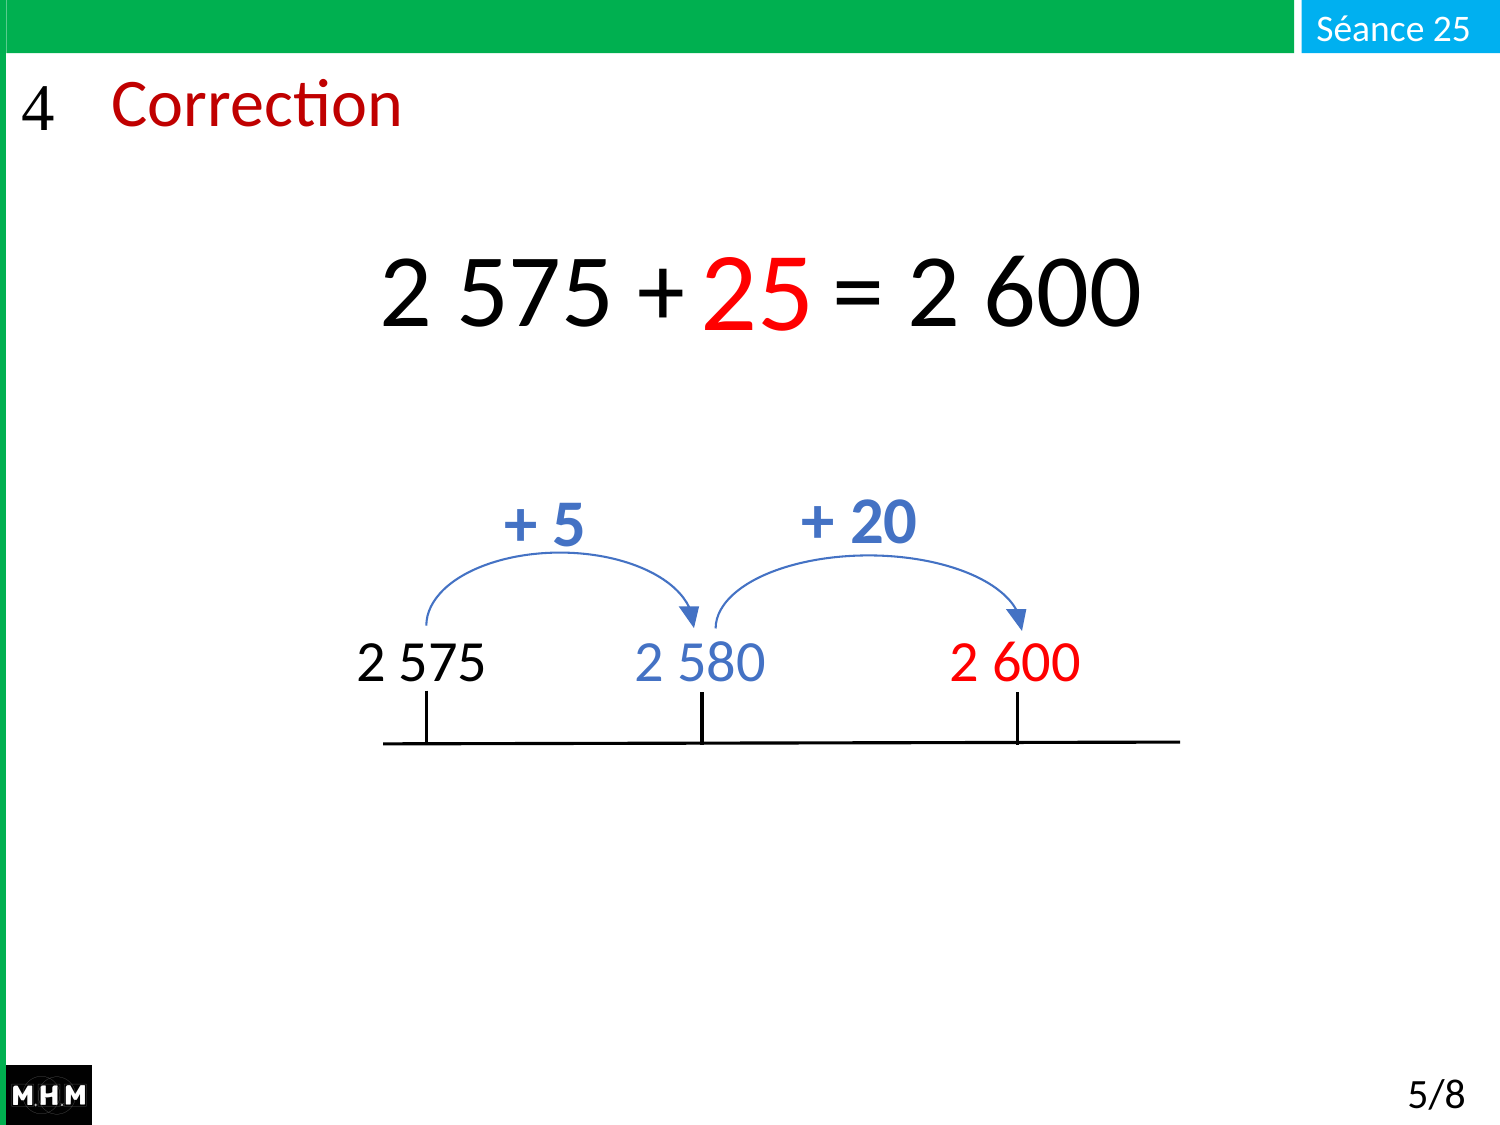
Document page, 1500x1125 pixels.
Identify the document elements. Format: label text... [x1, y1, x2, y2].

text_box [714, 565, 797, 629]
list 5/8 [1373, 1064, 1500, 1125]
text_box [937, 562, 1027, 631]
text_box [425, 562, 489, 626]
text_box 2 580 [611, 615, 790, 700]
text_box + 5 [489, 472, 639, 568]
title Correction [96, 60, 1391, 150]
text_box 2 575 + … = 2 600 [833, 215, 1191, 356]
text_box 2 575 + … = 2 600 [331, 215, 682, 356]
text_box 2 575 [341, 615, 559, 700]
picture [6, 1065, 92, 1125]
text_box 2 600 [906, 615, 1124, 700]
text_box + 20 [787, 469, 937, 565]
text_box [639, 565, 700, 615]
text_box 25 [682, 210, 833, 361]
